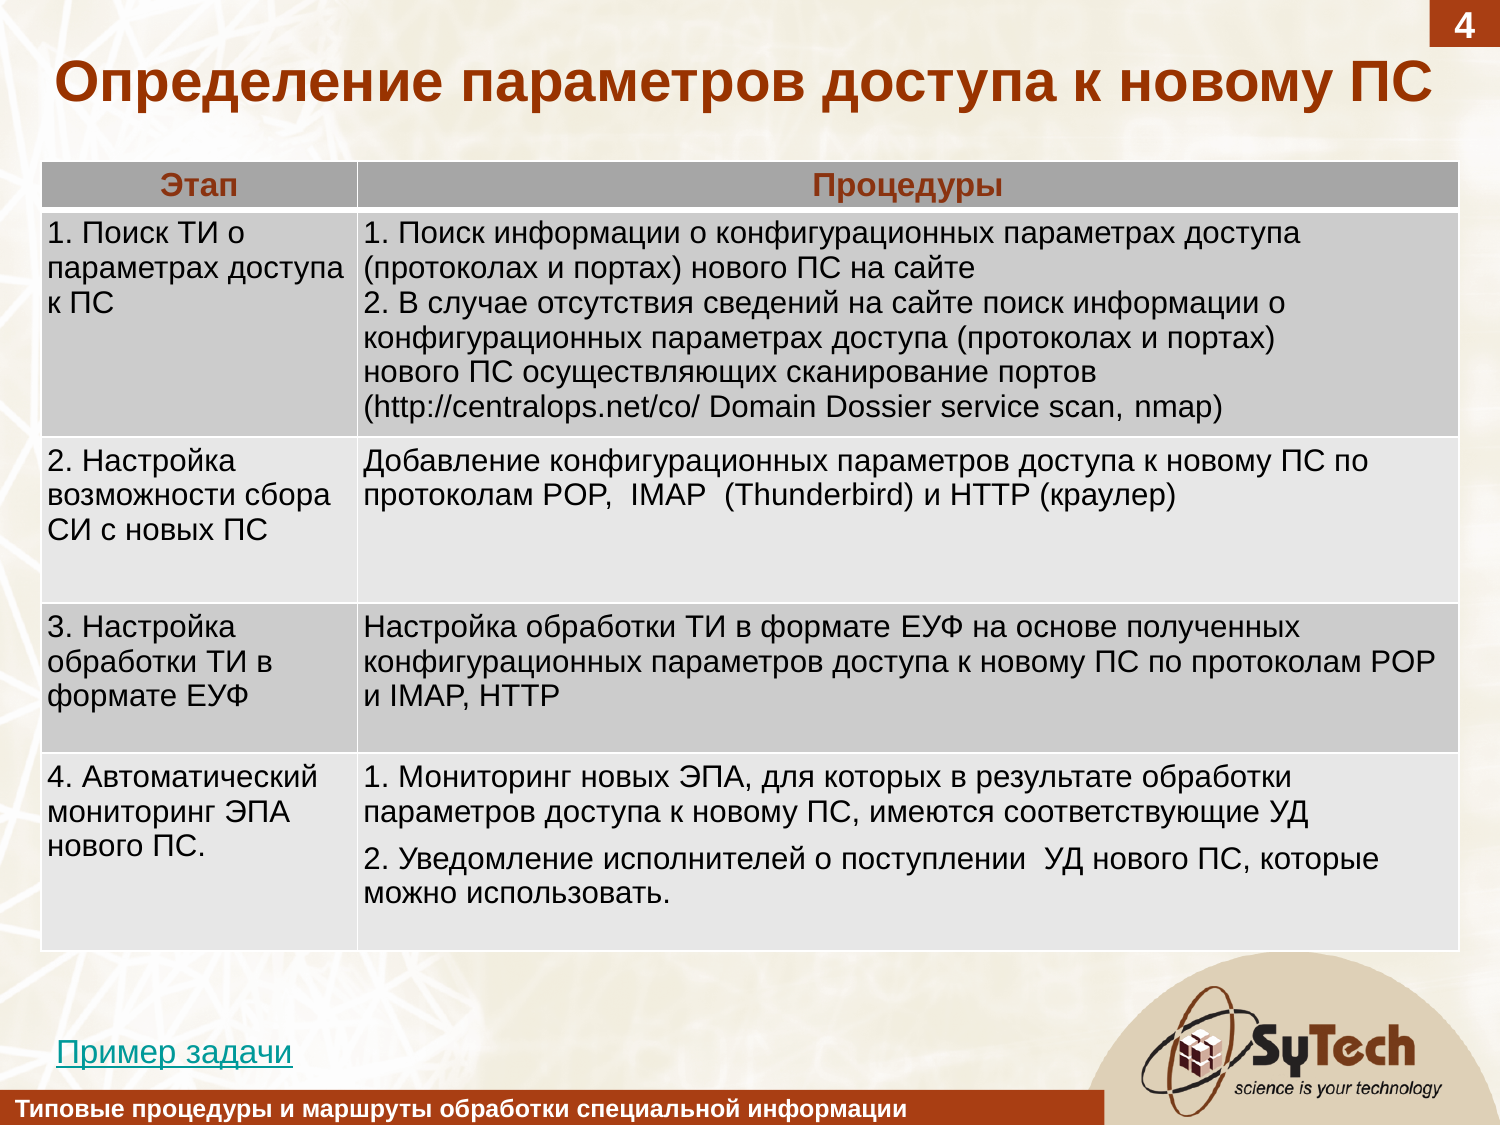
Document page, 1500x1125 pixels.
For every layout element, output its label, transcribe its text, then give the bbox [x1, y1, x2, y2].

text_box 4 [1429, 0, 1500, 47]
table_cell 1. Мониторинг новых ЭПА, для которых в результате обработки параметров доступа к новому ПС, имеются соответствующие УД 2. Уведомление исполнителей о поступлении УД нового ПС, которые можно использовать. [358, 754, 1458, 950]
text_box Определение параметров доступа к новому ПС [29, 7, 1460, 149]
table_cell 3. Настройка обработки ТИ в формате ЕУФ [42, 604, 357, 752]
table_cell Добавление конфигурационных параметров доступа к новому ПС по протоколам POP, IMAP (Thunderbird) и HTTP (краулер) [358, 438, 1458, 602]
table_header Этап [42, 162, 357, 207]
table_cell 4. Автоматический мониторинг ЭПА нового ПС. [42, 754, 357, 950]
text_box Пример задачи [41, 1023, 349, 1078]
table_cell 1. Поиск информации о конфигурационных параметрах доступа (протоколах и портах) нового ПС на сайте 2. В случае отсутствия сведений на сайте поиск информации о конфигурационных параметрах доступа (протоколах и портах) нового ПС осуществляющих сканирование портов (http://centralops.net/co/ Domain Dossier service scan, nmap) [358, 213, 1458, 436]
table_cell 2. Настройка возможности сбора СИ с новых ПС [42, 438, 357, 602]
picture [0, 0, 1500, 1125]
table_cell Настройка обработки ТИ в формате ЕУФ на основе полученных конфигурационных параметров доступа к новому ПС по протоколам POP и IMAP, HTTP [358, 604, 1458, 752]
table_cell 1. Поиск ТИ о параметрах доступа к ПС [42, 213, 357, 436]
table_header Процедуры [358, 162, 1458, 207]
text_box Типовые процедуры и маршруты обработки специальной информации [0, 1089, 1105, 1125]
